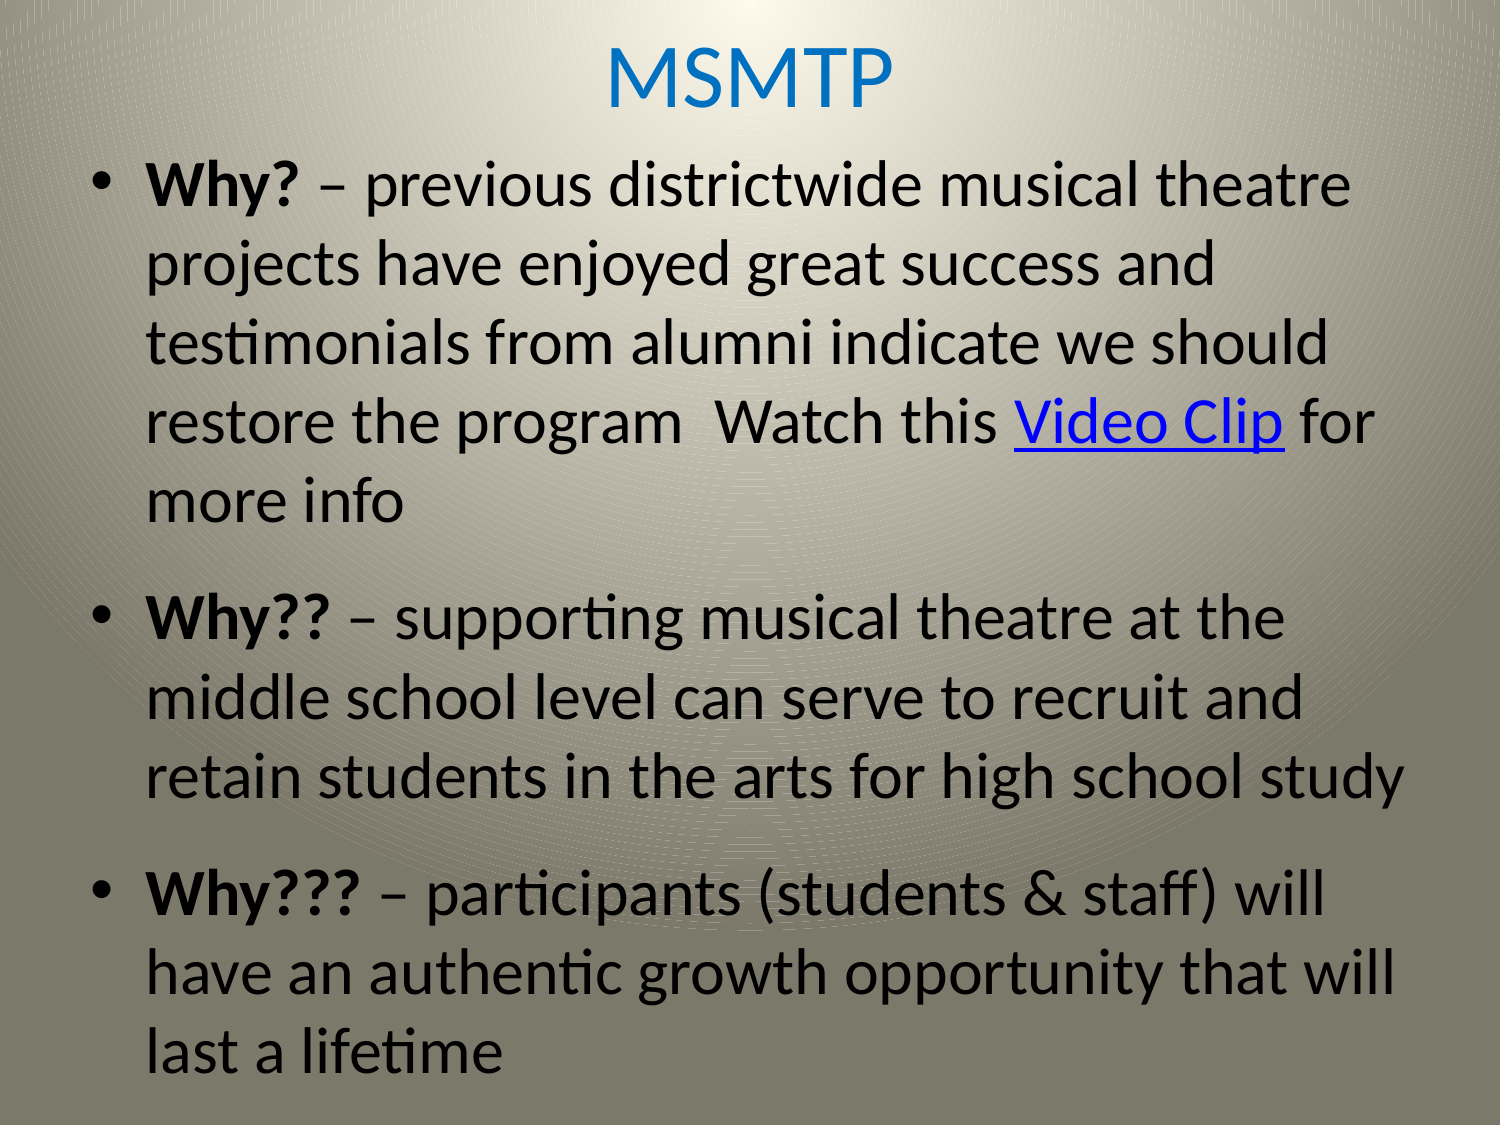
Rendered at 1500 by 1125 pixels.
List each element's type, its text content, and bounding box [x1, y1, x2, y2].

list Why? – previous districtwide musical theatre projects have enjoyed great success and testimonials from alumni indicate we should restore the program Watch this Video Clip for more info Why?? – supporting musical theatre at the middle school level can serve to recruit and retain students in the arts for high school study Why??? – participants (students & staff) will have an authentic growth opportunity that will last a lifetime [75, 132, 1425, 1125]
title MSMTP [75, 0, 1425, 132]
